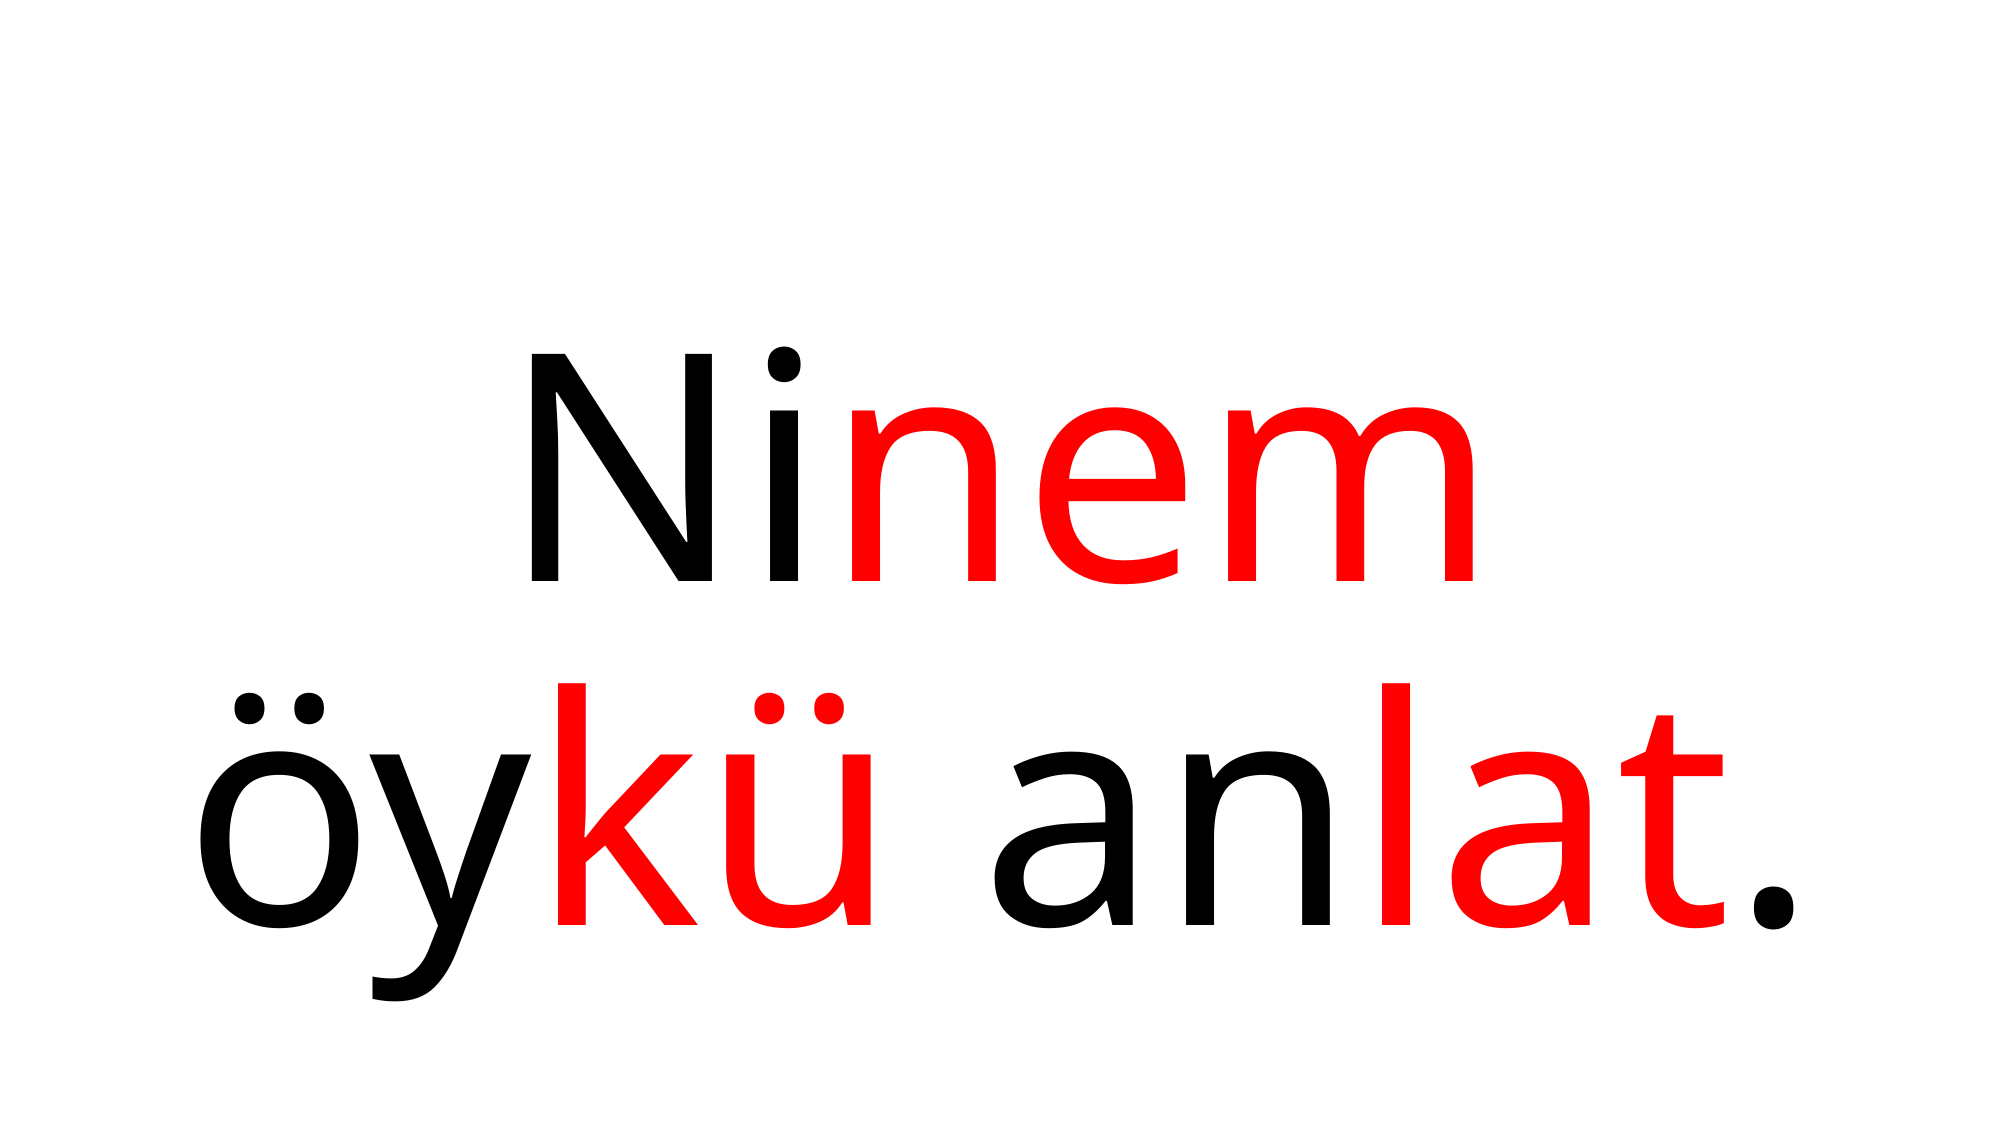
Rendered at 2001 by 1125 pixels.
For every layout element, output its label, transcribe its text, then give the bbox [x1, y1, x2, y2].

list Ninem öykü anlat. [137, 299, 1863, 1014]
